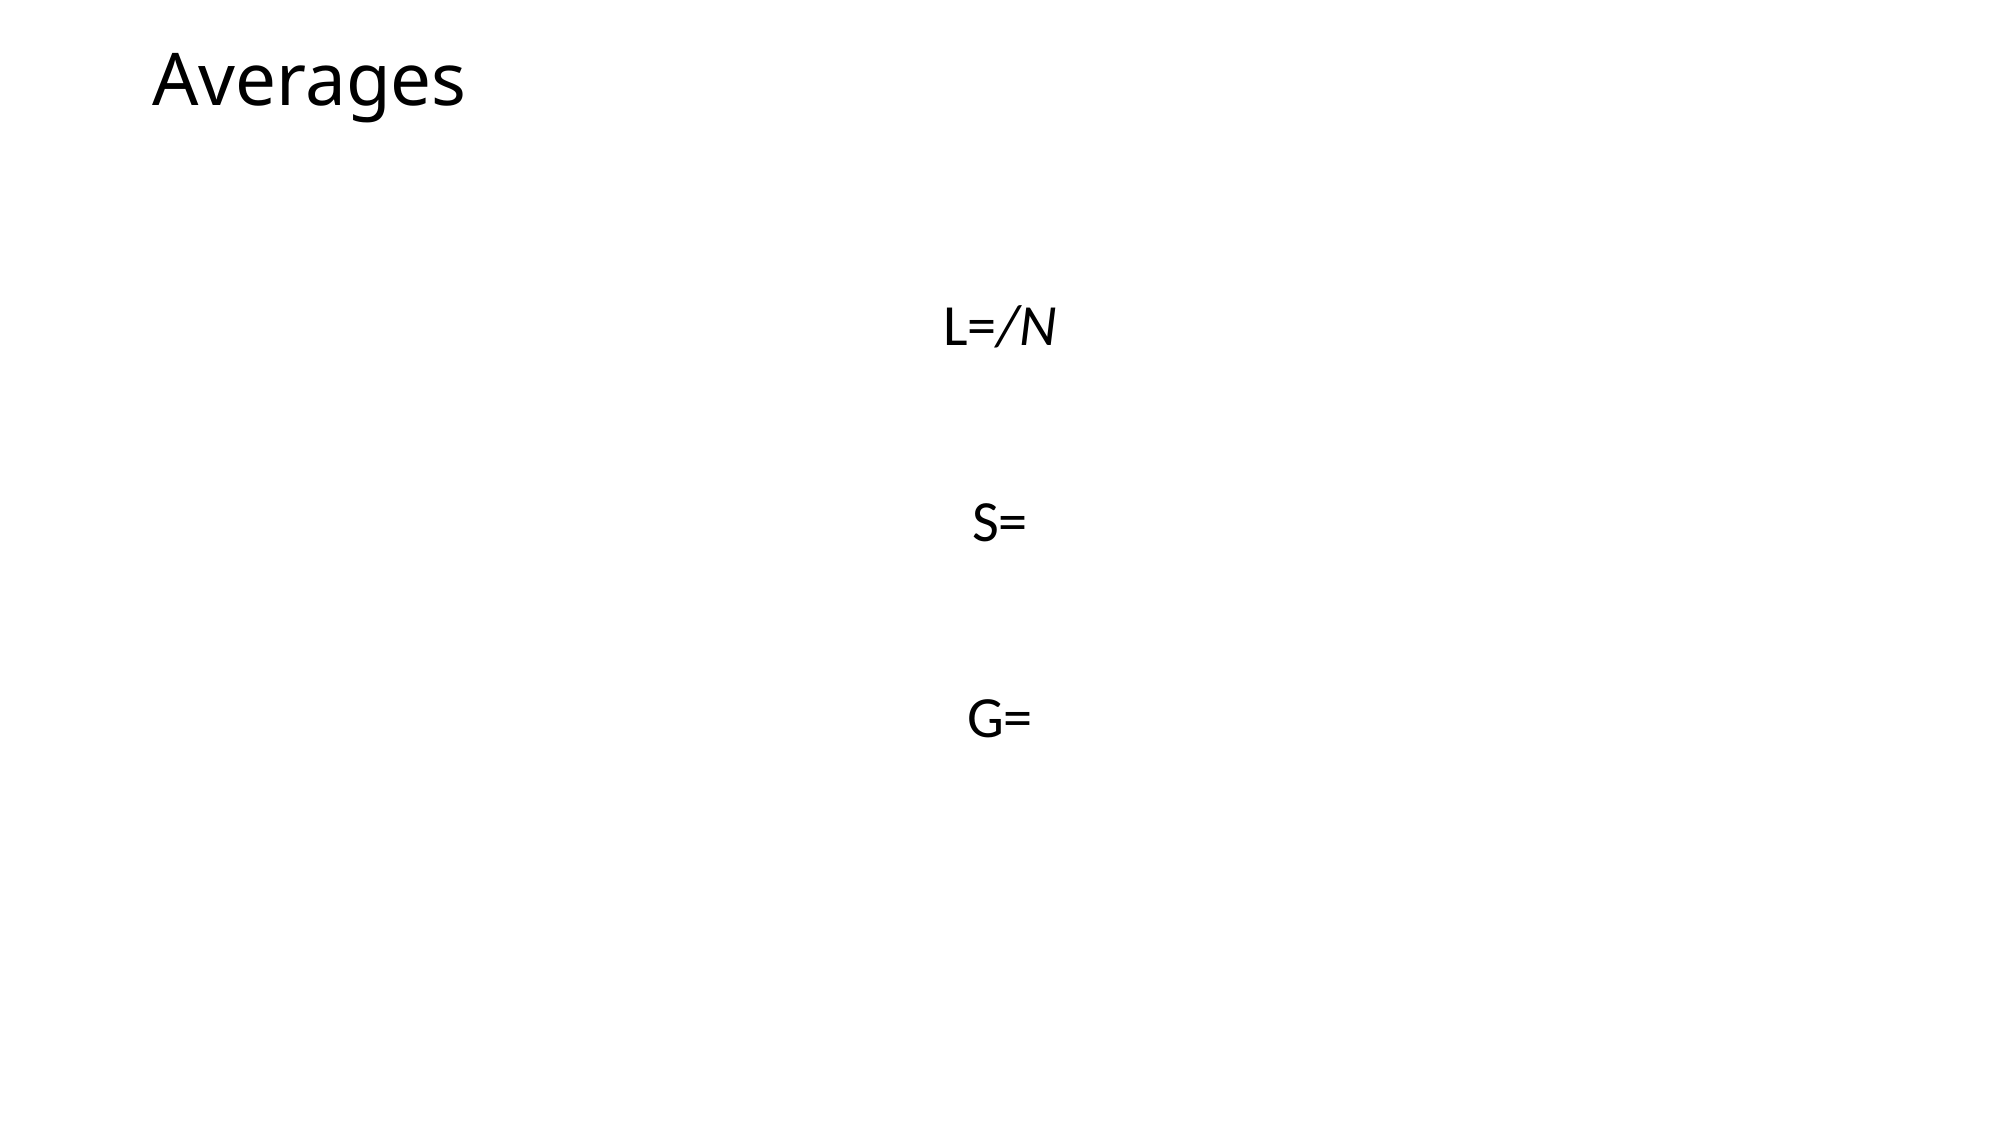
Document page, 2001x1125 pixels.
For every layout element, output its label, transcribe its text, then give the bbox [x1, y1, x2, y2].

title Averages [137, 35, 1863, 130]
